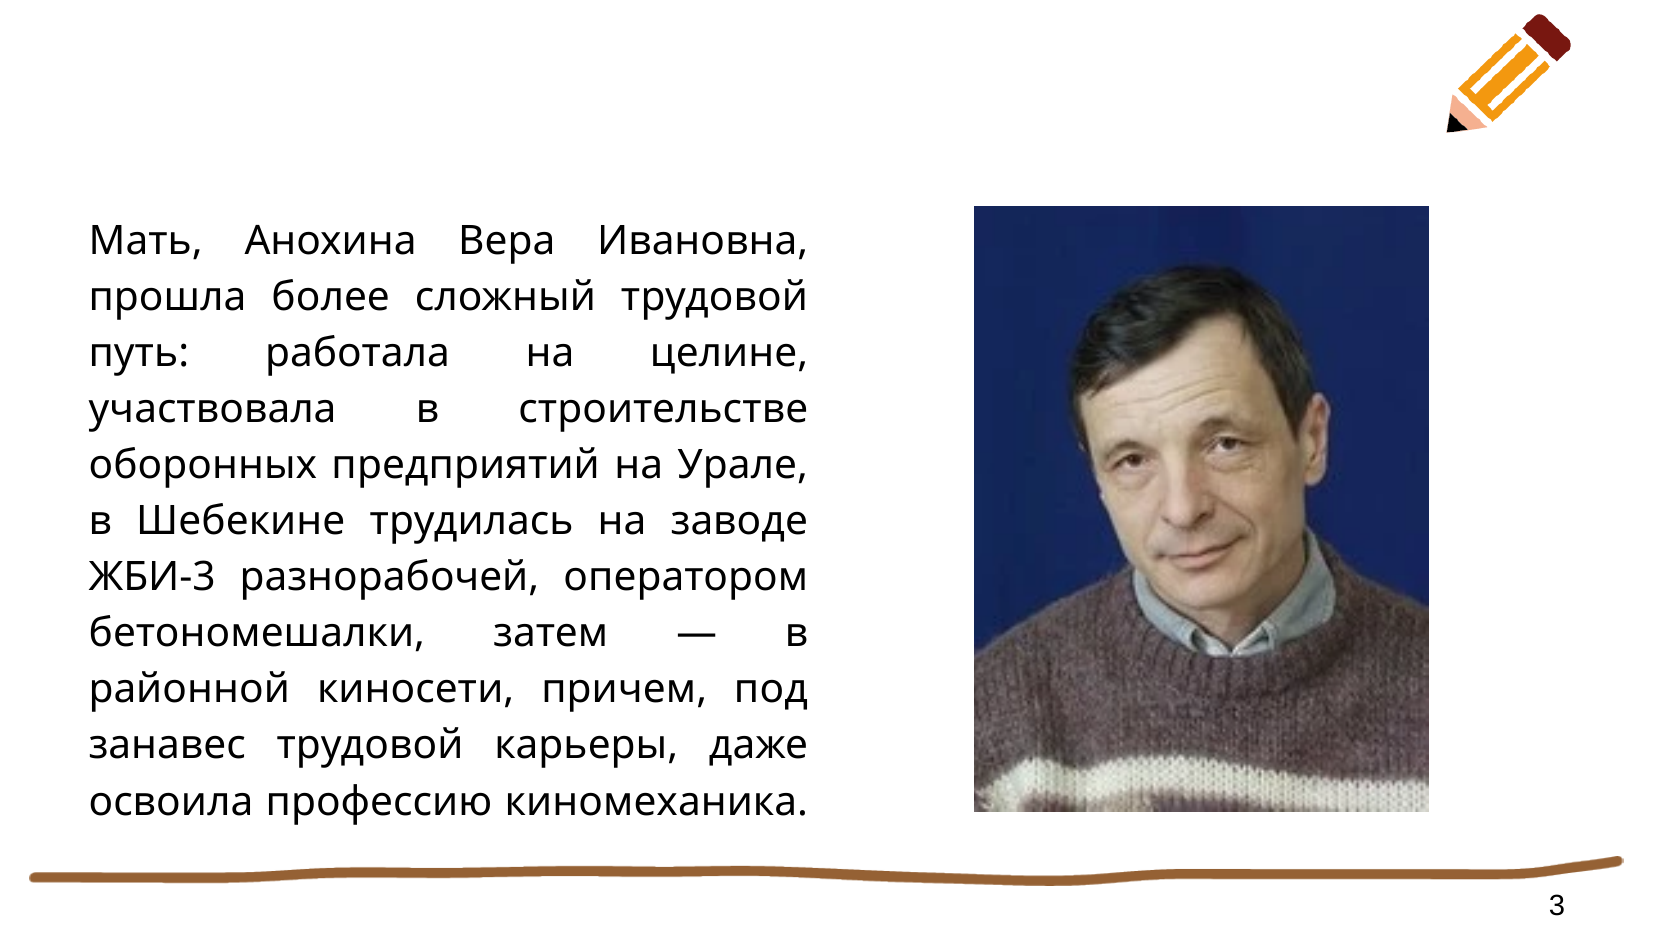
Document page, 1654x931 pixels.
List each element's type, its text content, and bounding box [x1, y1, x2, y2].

picture [974, 206, 1429, 812]
picture [29, 856, 1624, 886]
slide_number 3 [1181, 885, 1565, 931]
picture [1446, 14, 1571, 133]
list Мать, Анохина Вера Ивановна, прошла более сложный трудовой путь: работала на целине, участвовала в строительстве оборонных предприятий на Урале, в Шебекине трудилась на заводе ЖБИ-3 разнорабочей, оператором бетономешалки, затем — в районной киносети, причем, под занавес трудовой карьеры, даже освоила профессию киномеханика. [88, 206, 809, 857]
